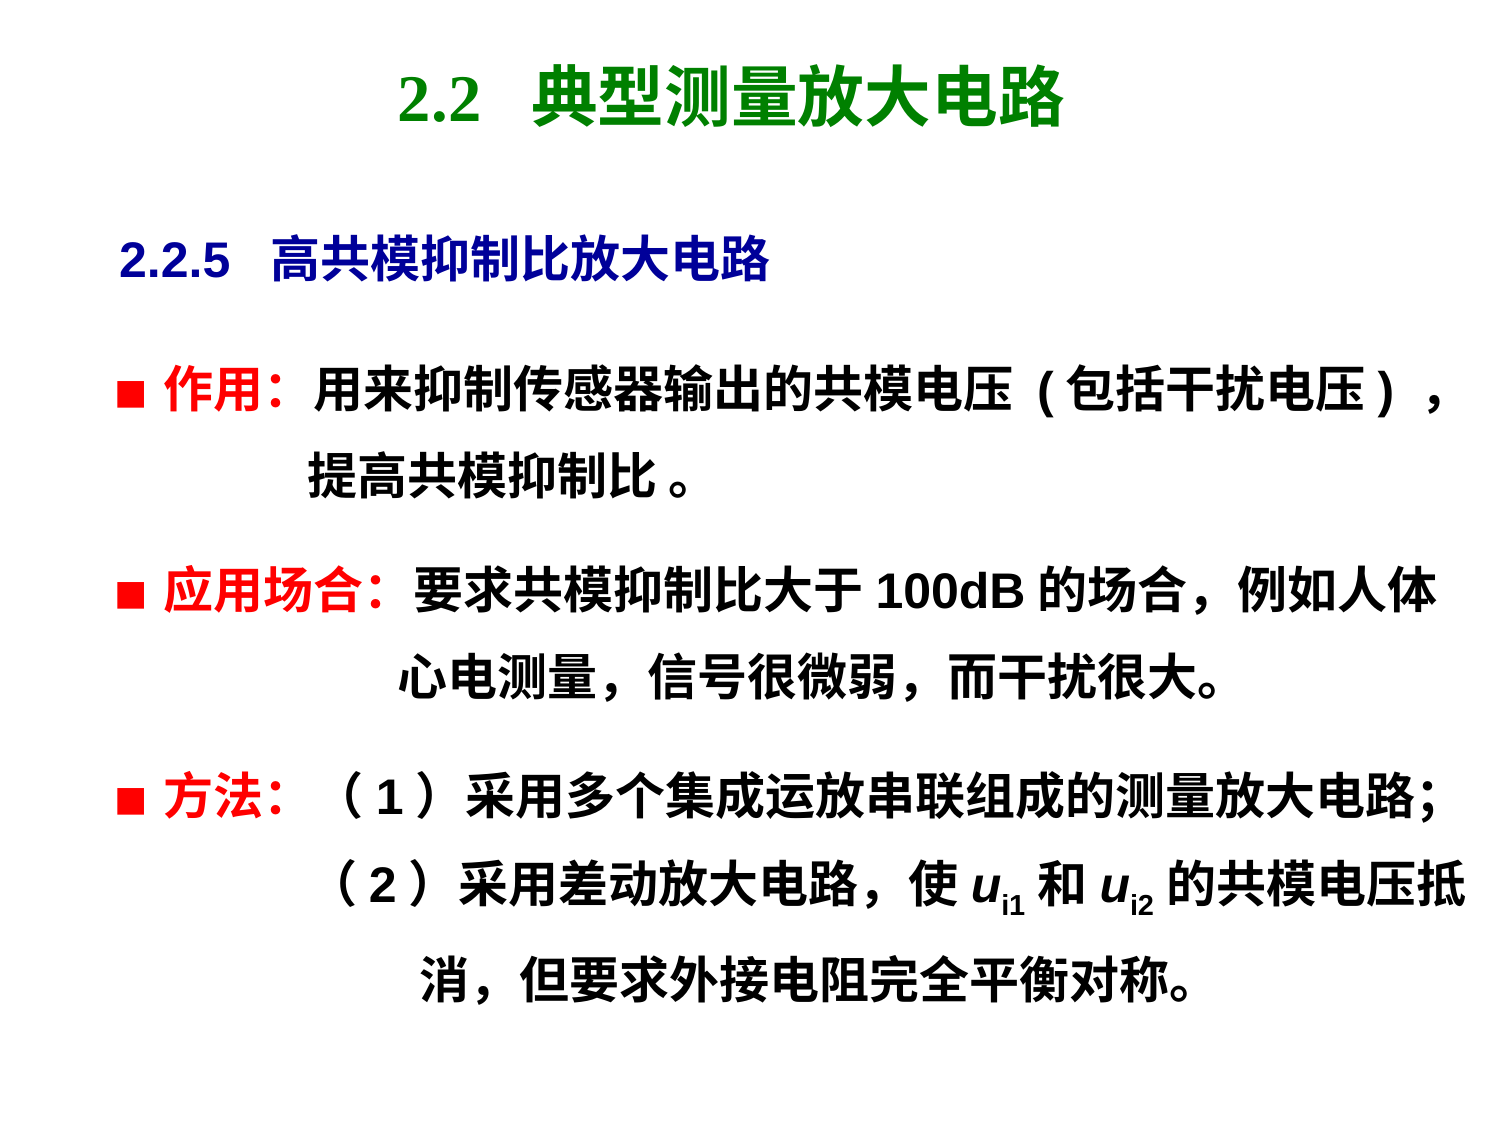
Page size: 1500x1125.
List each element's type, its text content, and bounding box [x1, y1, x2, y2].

title 2.2 典型测量放大电路 [40, 21, 1381, 138]
text_box 2.2.5 高共模抑制比放大电路 [104, 208, 1365, 337]
text_box ■ 应用场合：要求共模抑制比大于100dB的场合，例如人体 心电测量，信号很微弱，而干扰很大。 [100, 538, 1488, 713]
text_box ■ 作用：用来抑制传感器输出的共模电压 (包括干扰电压) ， 提高共模抑制比 。 [100, 337, 1488, 512]
text_box ■ 方法：（1）采用多个集成运放串联组成的测量放大电路； （2）采用差动放大电路，使ui1和ui2的共模电压抵 消，但要求外接电阻完全平衡对称。 [100, 744, 1488, 1016]
